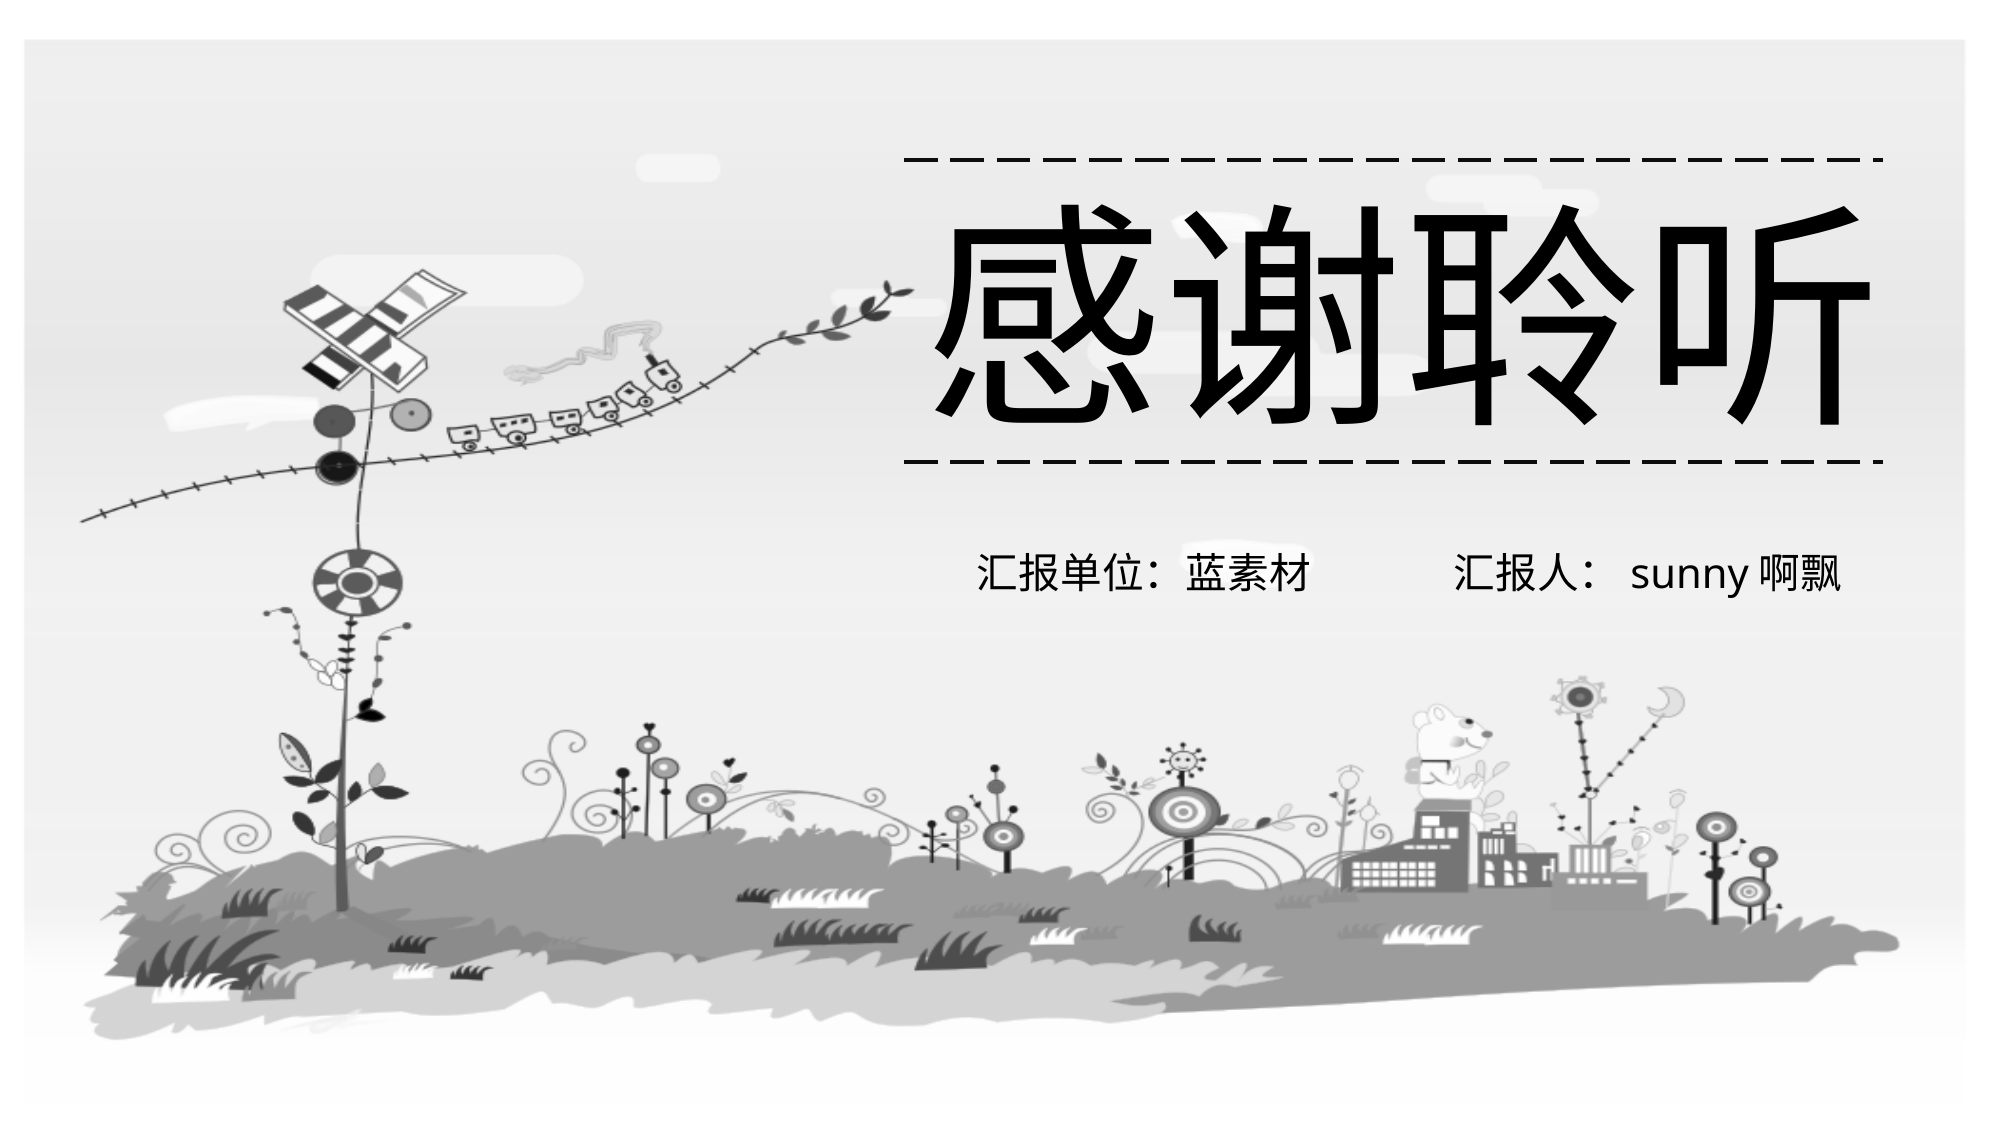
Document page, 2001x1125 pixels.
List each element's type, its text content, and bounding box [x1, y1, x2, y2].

text_box 汇报人：sunny啊飘 [1438, 539, 1858, 605]
text_box 感谢聆听 [909, 159, 1898, 462]
text_box 汇报单位：蓝素材 [962, 539, 1326, 605]
